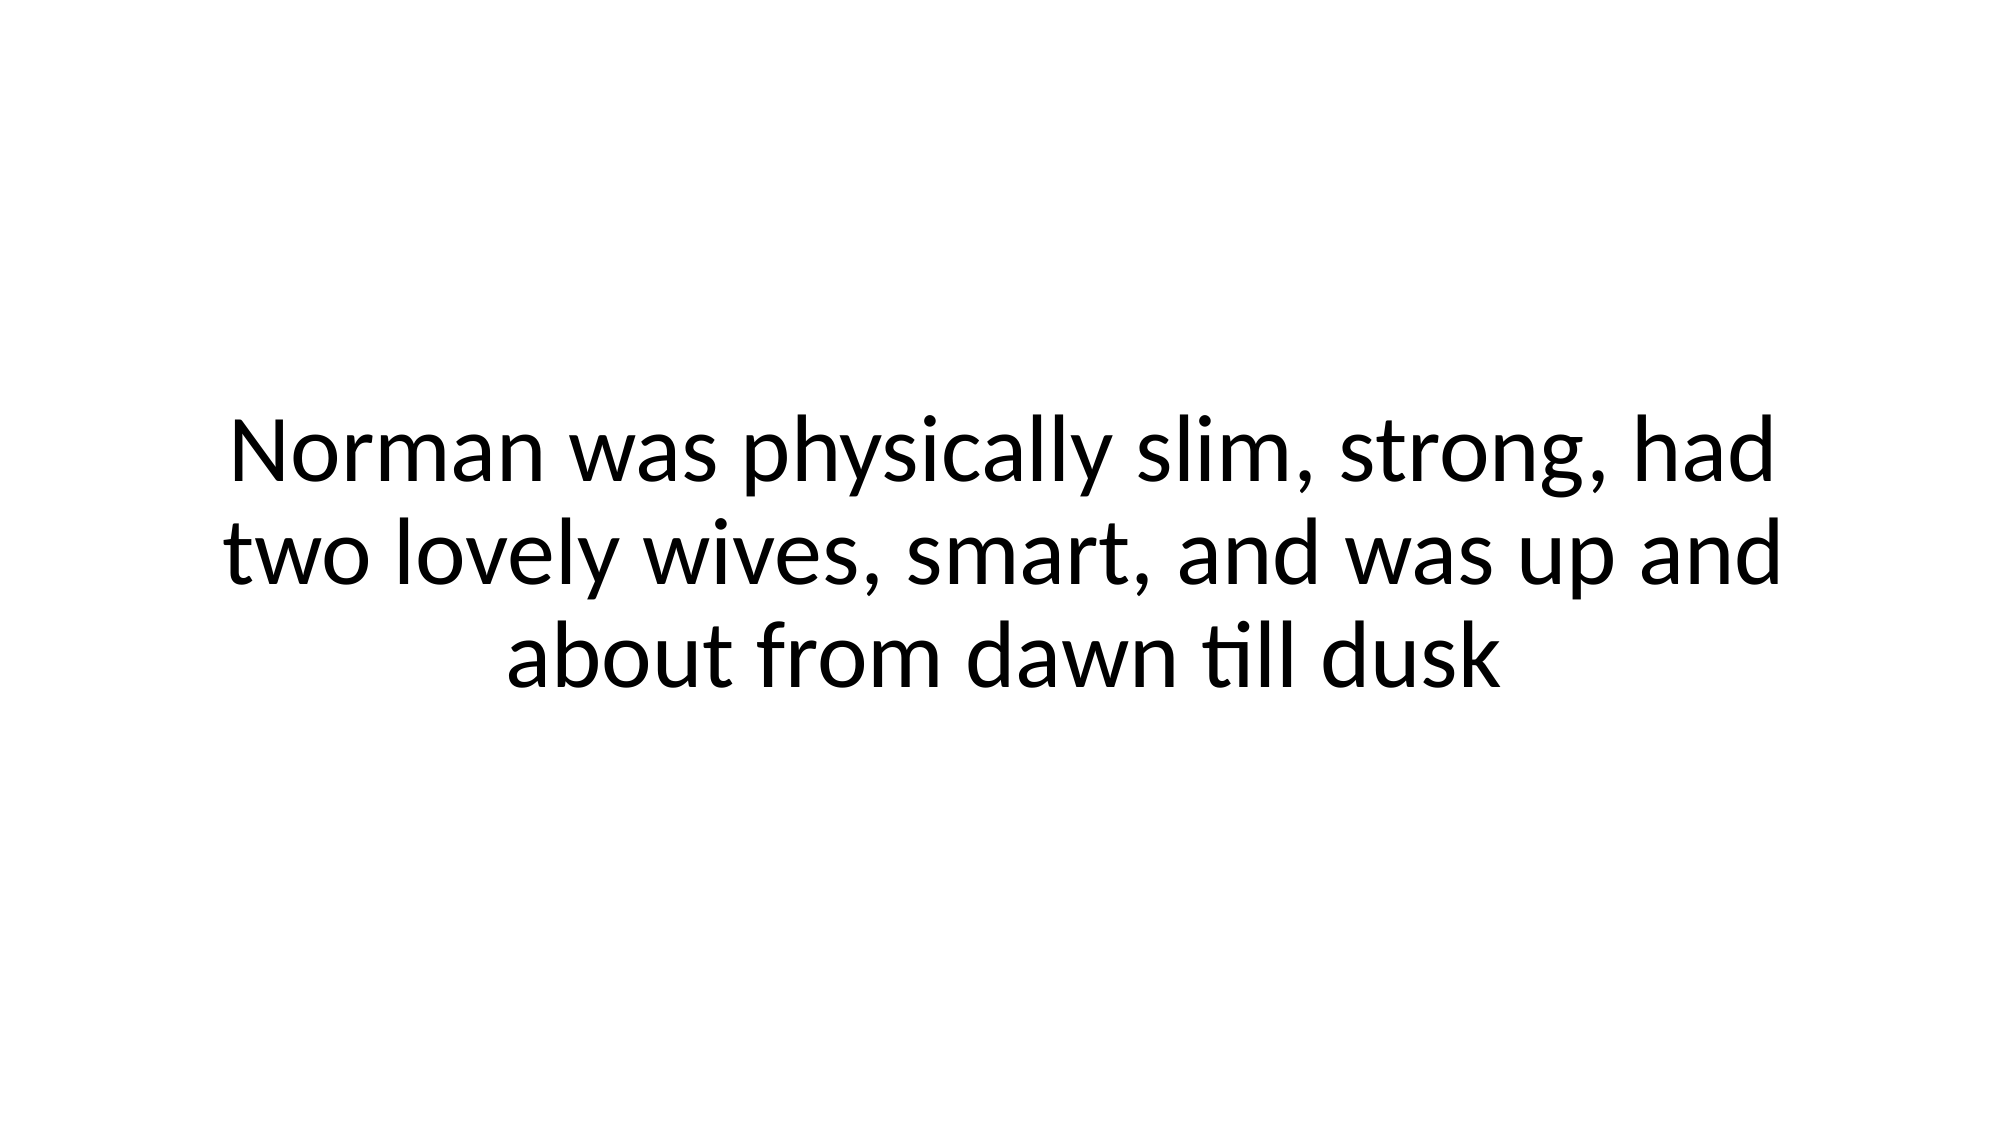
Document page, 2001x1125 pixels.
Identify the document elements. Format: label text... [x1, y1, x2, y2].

list Norman was physically slim, strong, had two lovely wives, smart, and was up and about from dawn till dusk [141, 391, 1867, 940]
